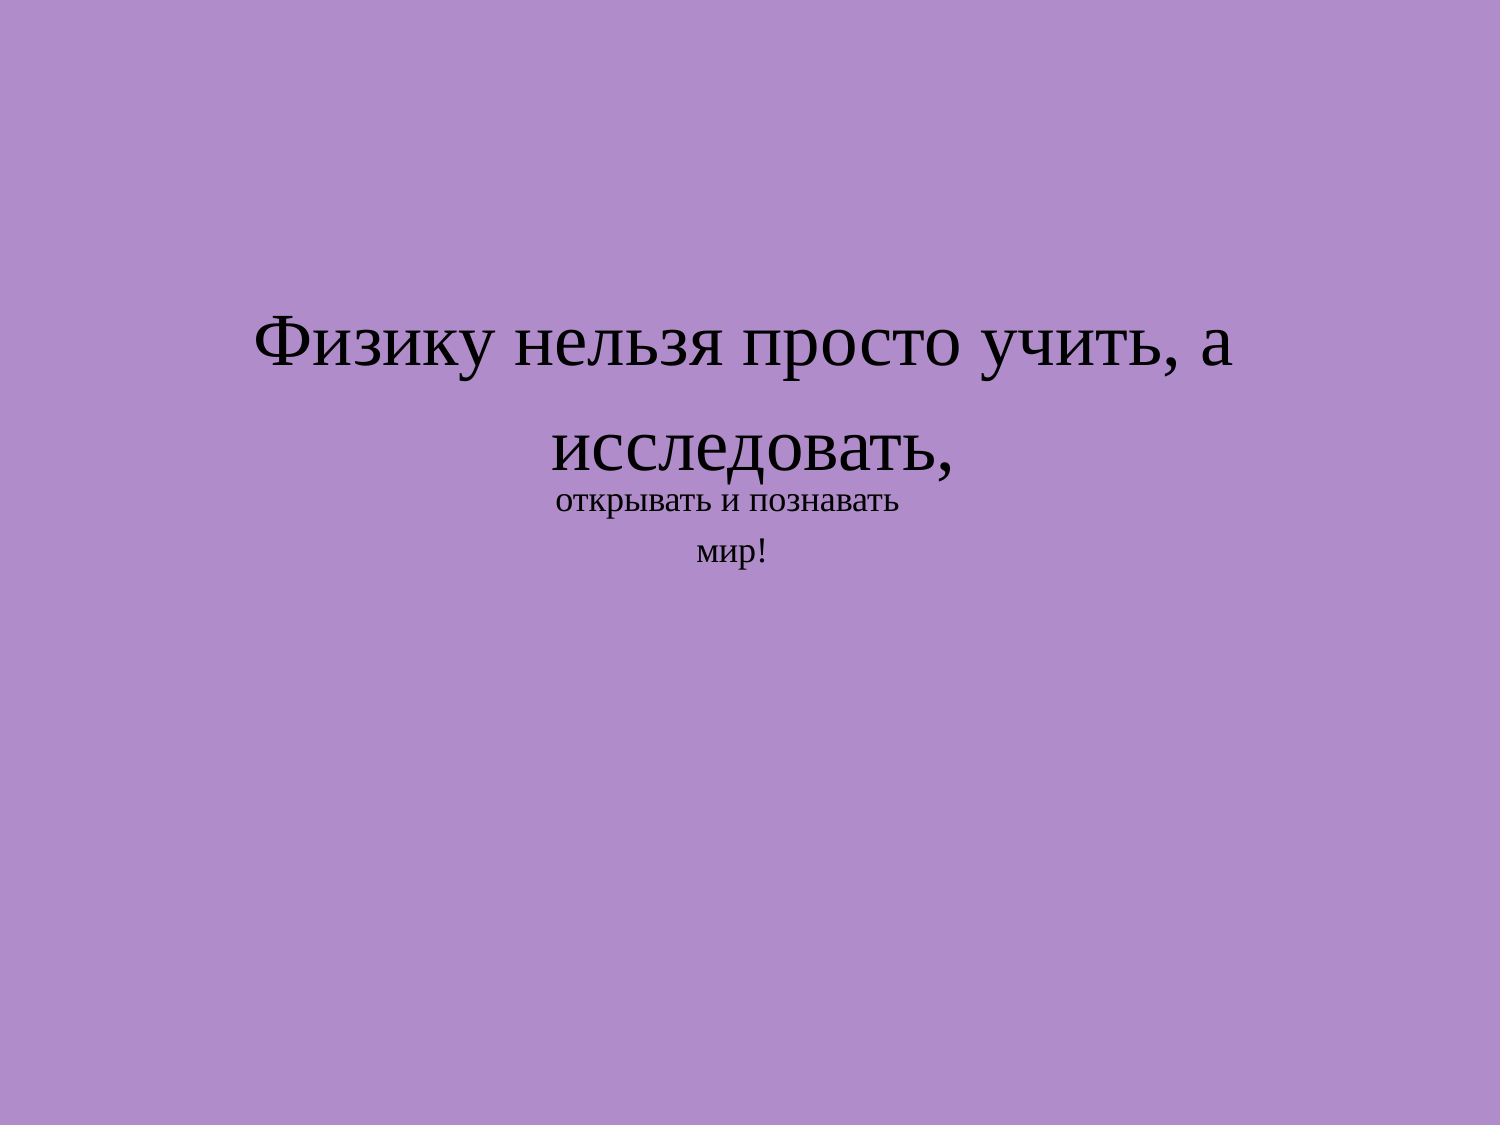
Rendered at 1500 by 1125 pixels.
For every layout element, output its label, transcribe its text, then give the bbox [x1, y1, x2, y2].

list Физику нельзя просто учить, а исследовать, [230, 208, 1258, 409]
list открывать и познавать мир! [312, 420, 1152, 587]
